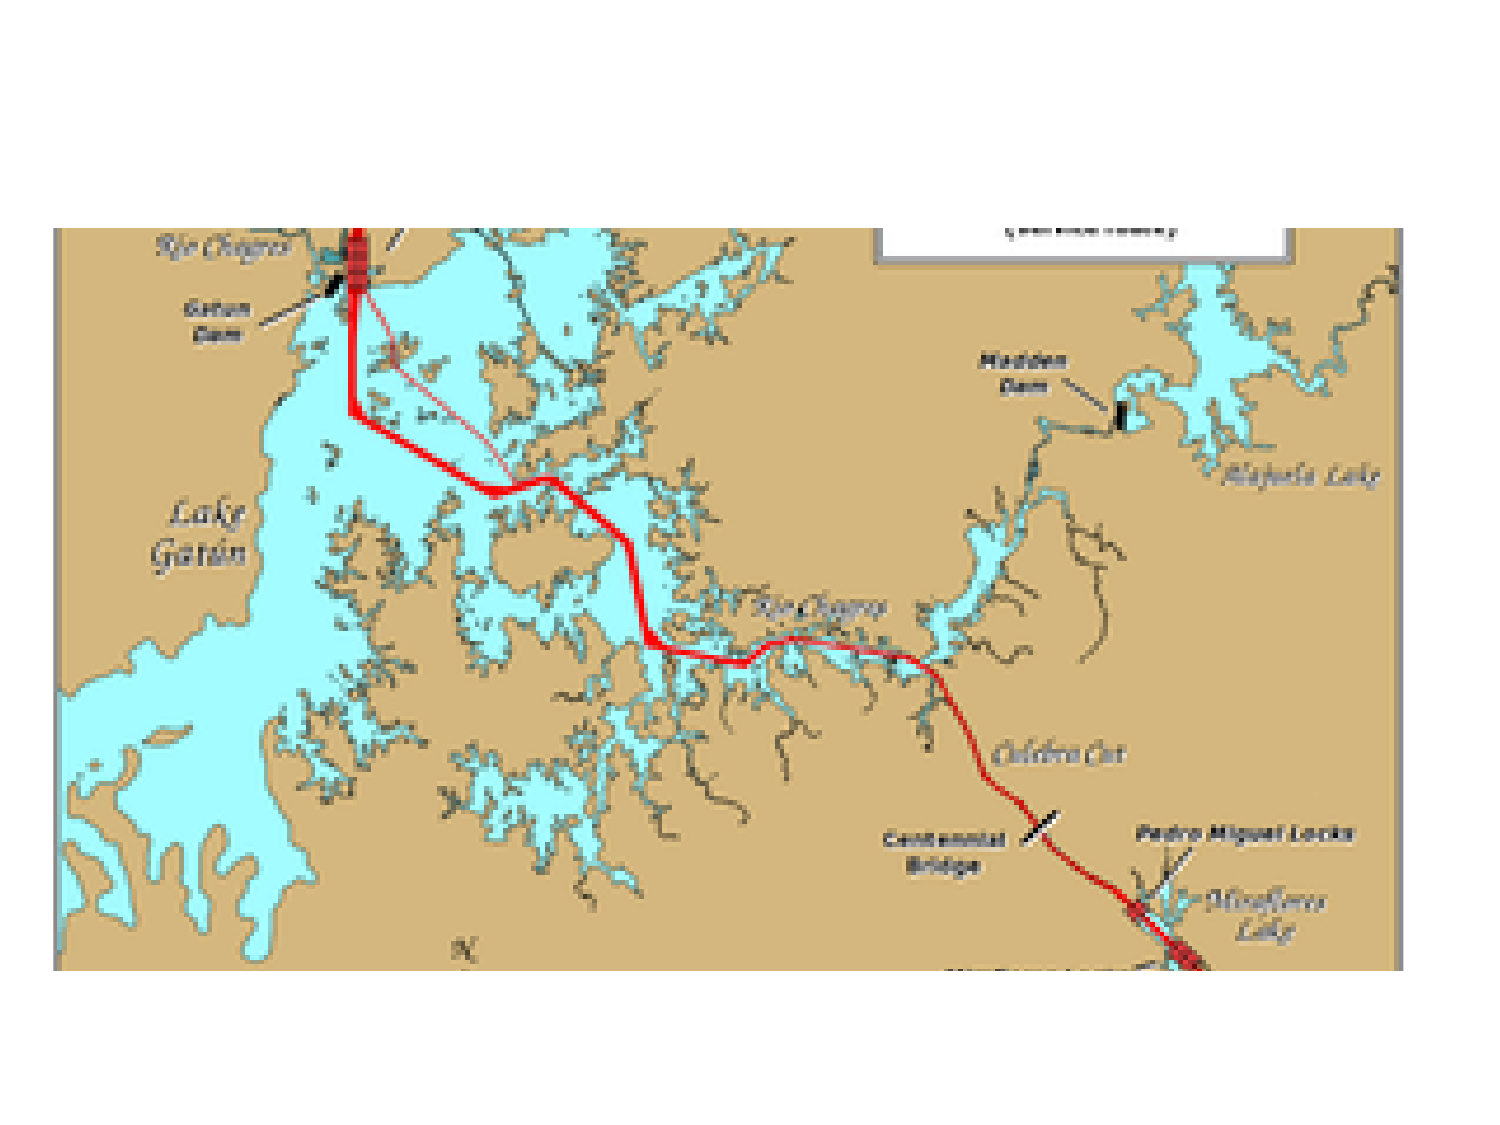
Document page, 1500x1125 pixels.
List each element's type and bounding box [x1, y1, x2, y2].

list [53, 227, 1404, 971]
